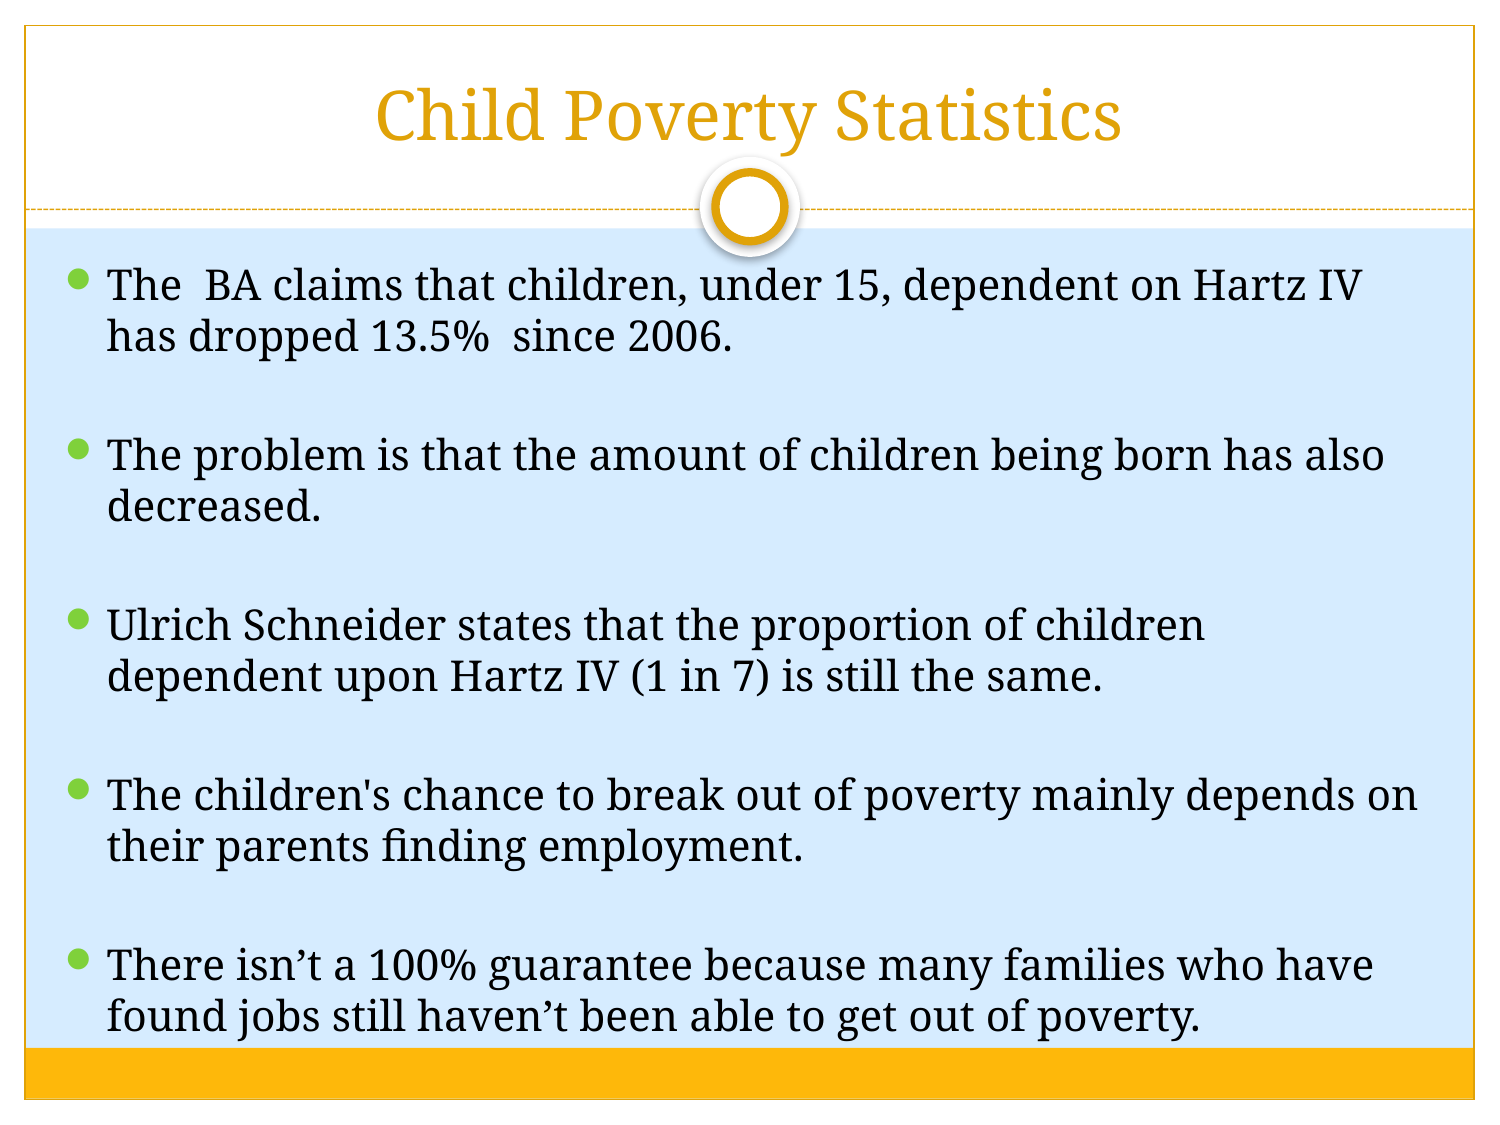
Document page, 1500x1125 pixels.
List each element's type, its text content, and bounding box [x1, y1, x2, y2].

list The BA claims that children, under 15, dependent on Hartz IV has dropped 13.5% since 2006. The problem is that the amount of children being born has also decreased. Ulrich Schneider states that the proportion of children dependent upon Hartz IV (1 in 7) is still the same. The children's chance to break out of poverty mainly depends on their parents finding employment. There isn’t a 100% guarantee because many families who have found jobs still haven’t been able to get out of poverty. [50, 250, 1445, 1050]
title Child Poverty Statistics [49, 37, 1450, 162]
